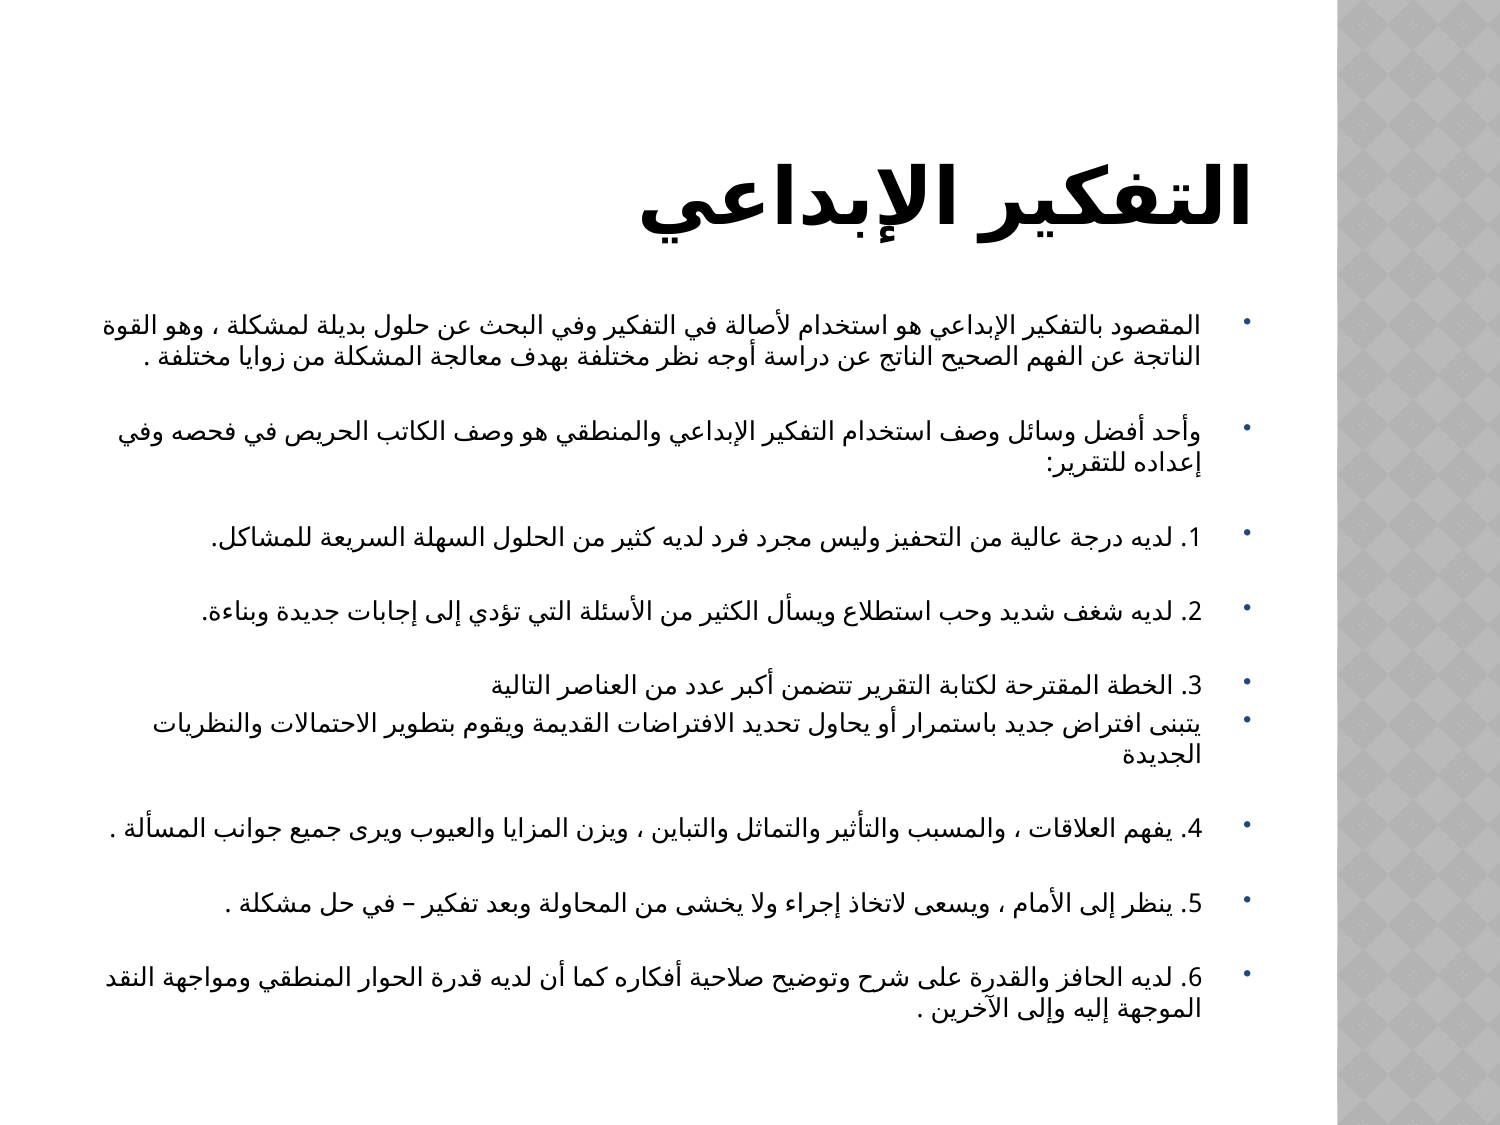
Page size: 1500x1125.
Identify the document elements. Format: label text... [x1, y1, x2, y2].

list المقصود بالتفكير الإبداعي هو استخدام لأصالة في التفكير وفي البحث عن حلول بديلة لمشكلة ، وهو القوة الناتجة عن الفهم الصحيح الناتج عن دراسة أوجه نظر مختلفة بهدف معالجة المشكلة من زوايا مختلفة . وأحد أفضل وسائل وصف استخدام التفكير الإبداعي والمنطقي هو وصف الكاتب الحريص في فحصه وفي إعداده للتقرير: 1. لديه درجة عالية من التحفيز وليس مجرد فرد لديه كثير من الحلول السهلة السريعة للمشاكل. 2. لديه شغف شديد وحب استطلاع ويسأل الكثير من الأسئلة التي تؤدي إلى إجابات جديدة وبناءة. 3. الخطة المقترحة لكتابة التقرير تتضمن أكبر عدد من العناصر التالية يتبنى افتراض جديد باستمرار أو يحاول تحديد الافتراضات القديمة ويقوم بتطوير الاحتمالات والنظريات الجديدة 4. يفهم العلاقات ، والمسبب والتأثير والتماثل والتباين ، ويزن المزايا والعيوب ويرى جميع جوانب المسألة . 5. ينظر إلى الأمام ، ويسعى لاتخاذ إجراء ولا يخشى من المحاولة وبعد تفكير – في حل مشكلة . 6. لديه الحافز والقدرة على شرح وتوضيح صلاحية أفكاره كما أن لديه قدرة الحوار المنطقي ومواجهة النقد الموجهة إليه وإلى الآخرين . [75, 264, 1263, 1059]
title التفكير الإبداعي [75, 52, 1263, 240]
